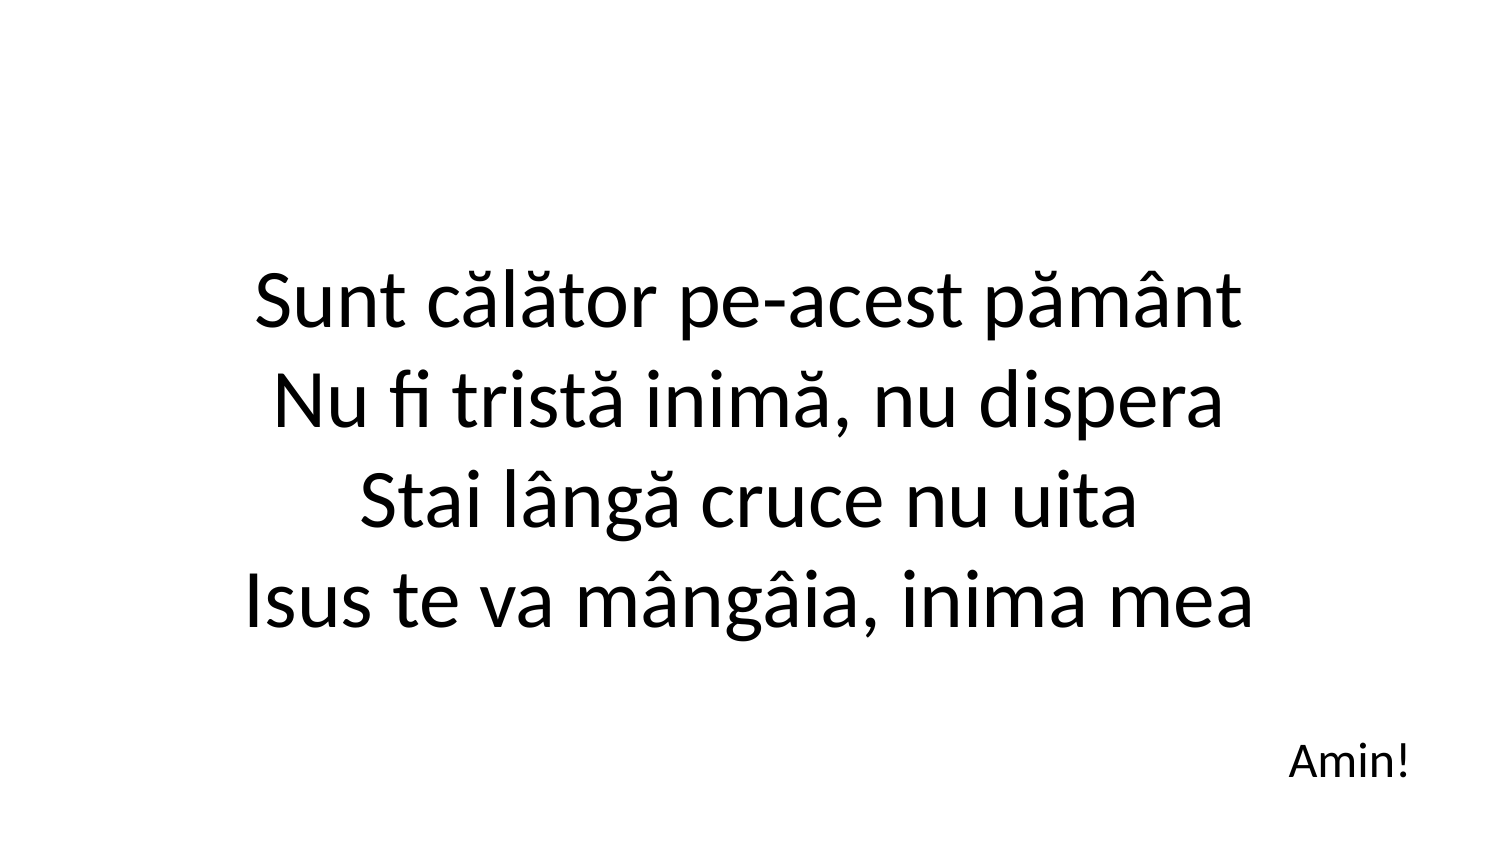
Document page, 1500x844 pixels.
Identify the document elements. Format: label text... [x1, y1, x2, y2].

text_box Sunt călător pe-acest pământ Nu fi tristă inimă, nu dispera Stai lângă cruce nu uita Isus te va mângâia, inima mea [228, 192, 1272, 652]
text_box Amin! [1273, 674, 1427, 795]
